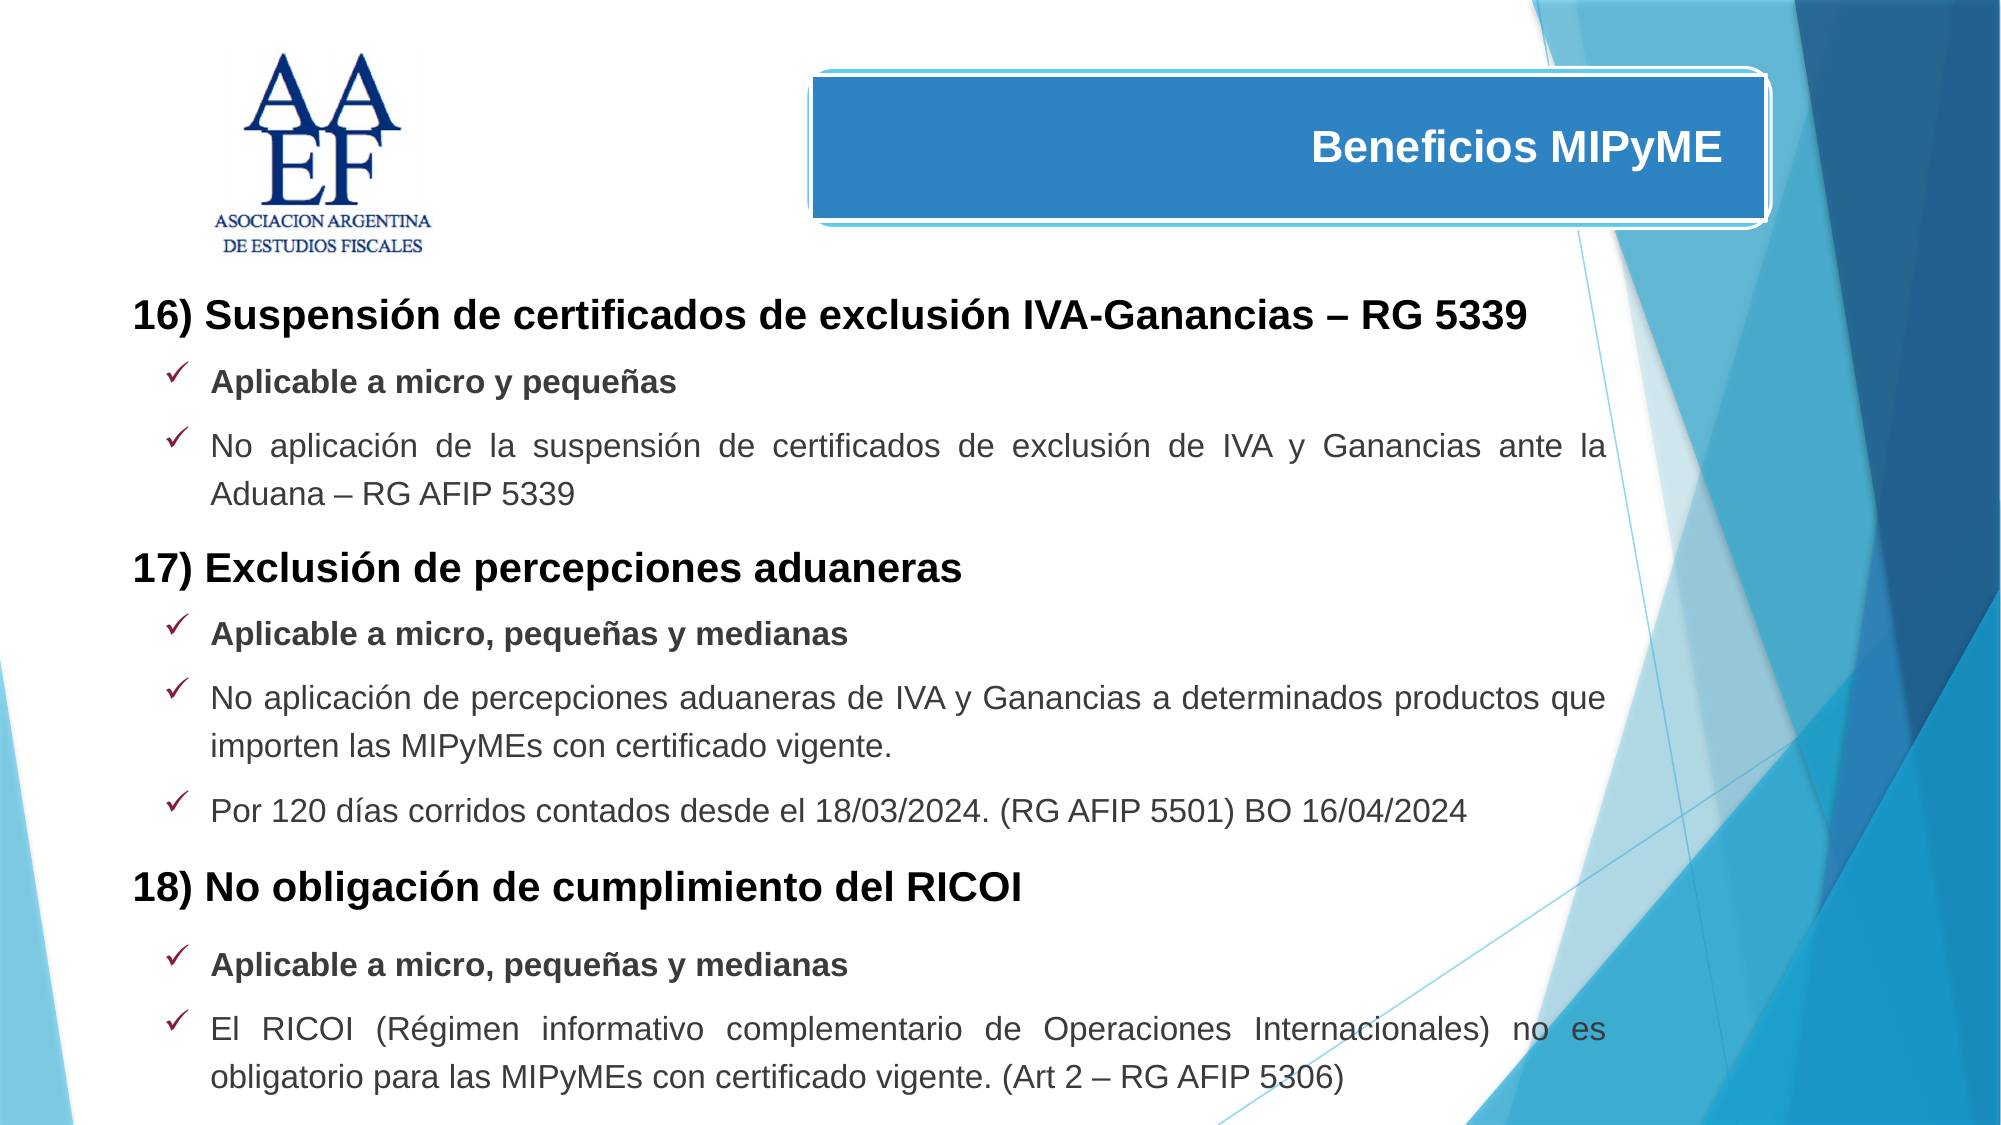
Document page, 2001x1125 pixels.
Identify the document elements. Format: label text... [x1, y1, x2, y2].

text_box 16) Suspensión de certificados de exclusión IVA-Ganancias – RG 5339 [117, 280, 1624, 344]
text_box 18) No obligación de cumplimiento del RICOI [117, 852, 1624, 927]
text_box Aplicable a micro, pequeñas y medianas El RICOI (Régimen informativo complementario de Operaciones Internacionales) no es obligatorio para las MIPyMEs con certificado vigente. (Art 2 – RG AFIP 5306) [58, 927, 1624, 1103]
text_box 17) Exclusión de percepciones aduaneras [117, 533, 1624, 596]
picture [209, 45, 434, 270]
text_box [805, 66, 1772, 229]
text_box Aplicable a micro, pequeñas y medianas No aplicación de percepciones aduaneras de IVA y Ganancias a determinados productos que importen las MIPyMEs con certificado vigente. Por 120 días corridos contados desde el 18/03/2024. (RG AFIP 5501) BO 16/04/2024 [58, 596, 1624, 836]
text_box Aplicable a micro y pequeñas No aplicación de la suspensión de certificados de exclusión de IVA y Ganancias ante la Aduana – RG AFIP 5339 [58, 344, 1624, 520]
